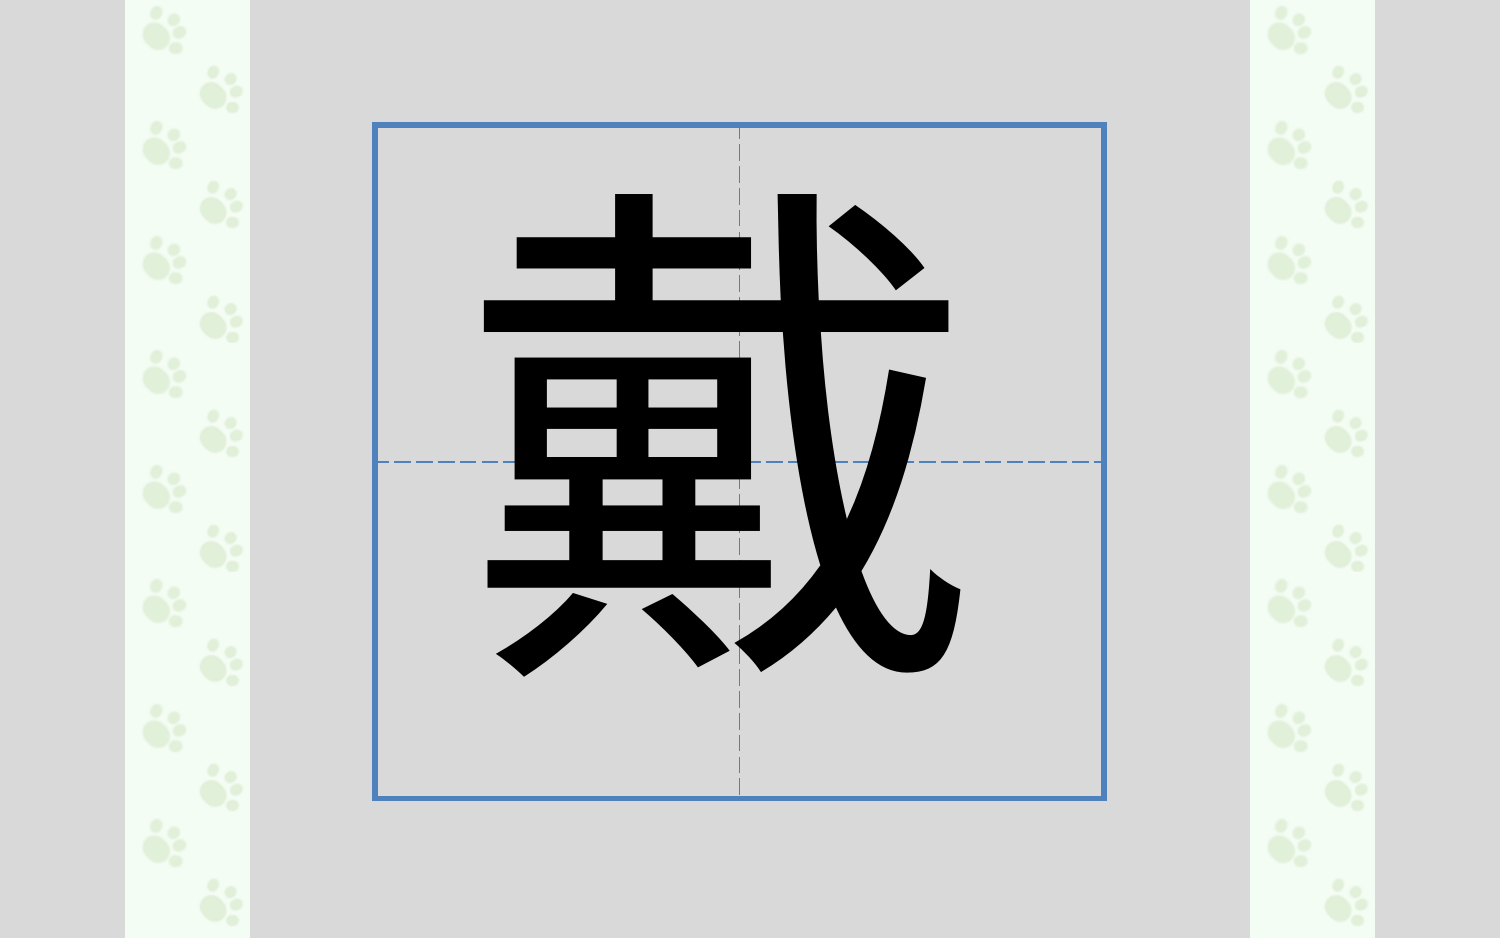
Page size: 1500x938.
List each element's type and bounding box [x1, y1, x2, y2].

text_box [124, 0, 1376, 938]
